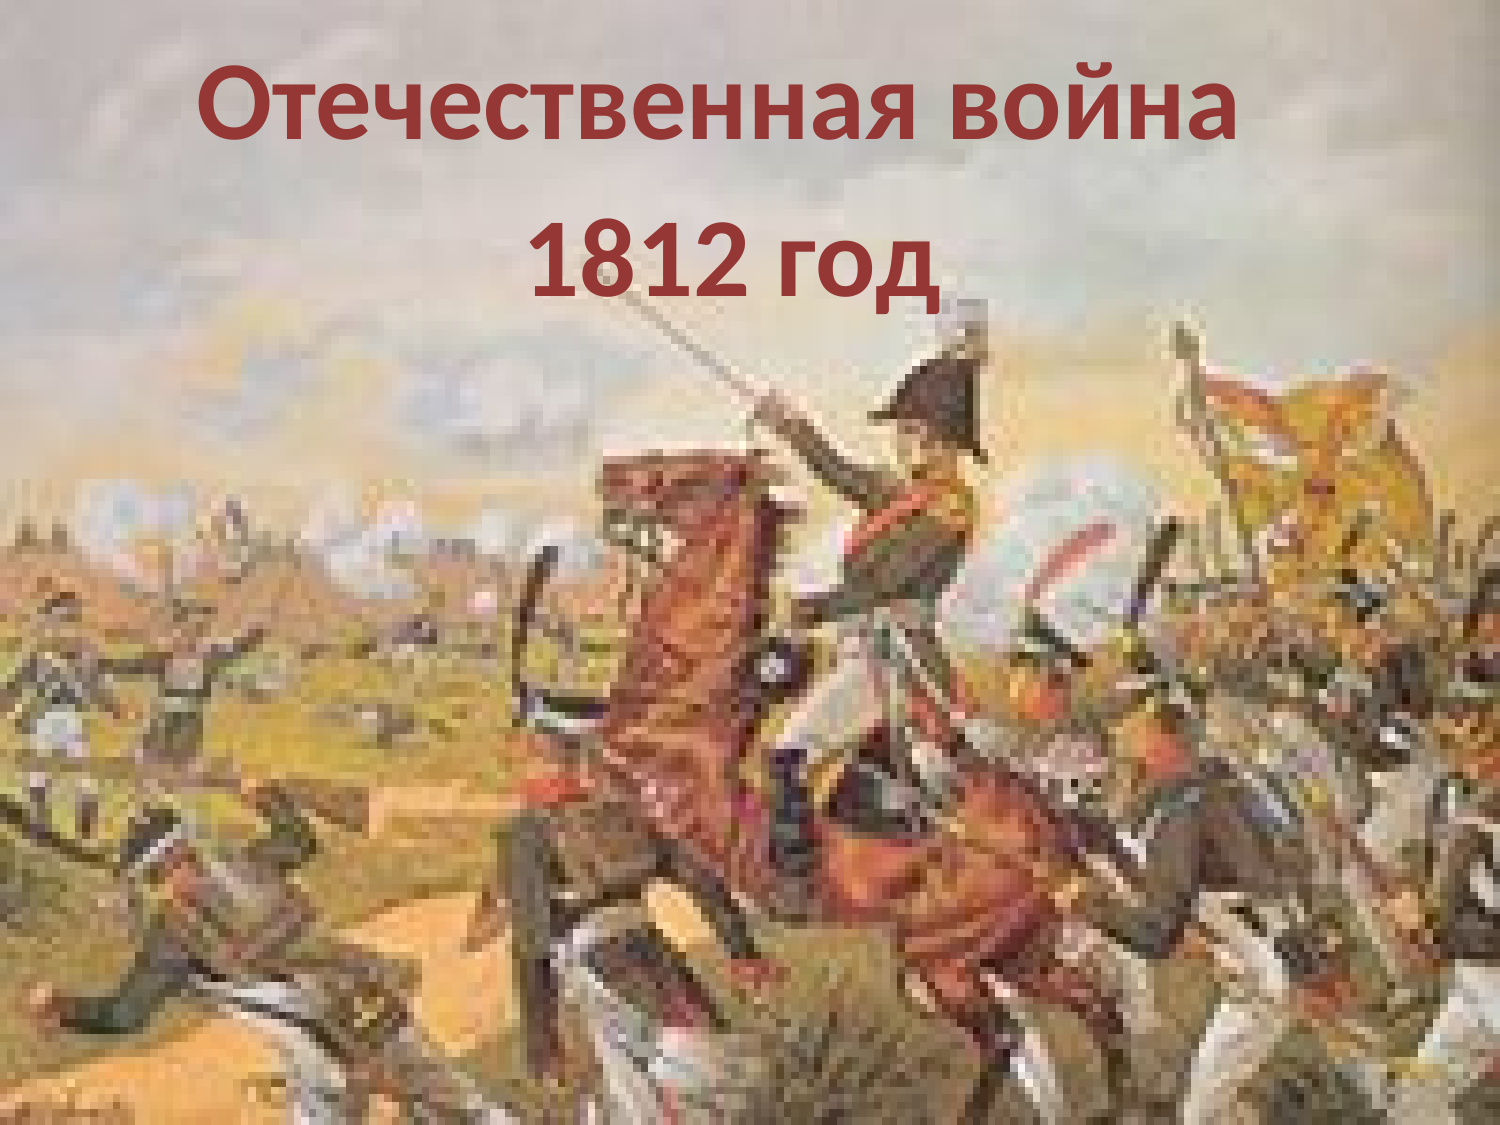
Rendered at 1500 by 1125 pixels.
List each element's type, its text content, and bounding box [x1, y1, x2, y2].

subtitle Отечественная война 1812 год [76, 19, 1388, 256]
picture [0, 0, 1500, 1125]
